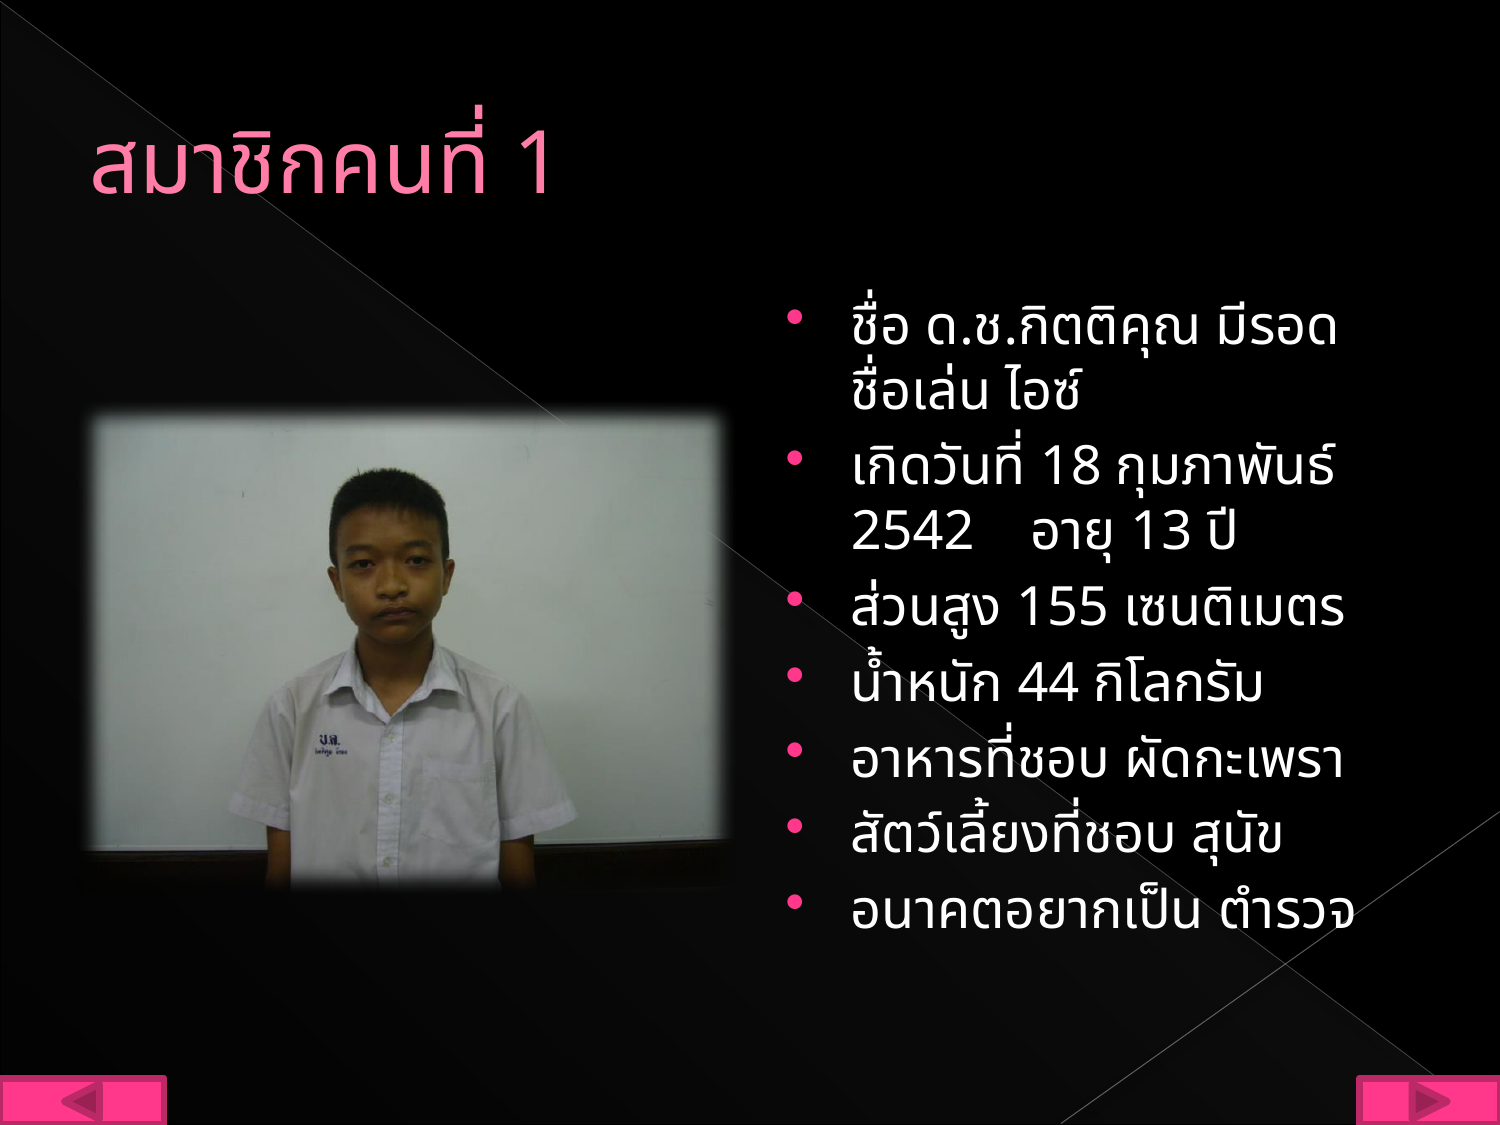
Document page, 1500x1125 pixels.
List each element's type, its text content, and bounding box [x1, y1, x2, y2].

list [74, 398, 738, 896]
title สมาชิกคนที่ 1 [75, 43, 1425, 274]
text_box [0, 1075, 167, 1125]
text_box [1356, 1075, 1500, 1125]
list ชื่อ ด.ช.กิตติคุณ มีรอด ชื่อเล่น ไอซ์ เกิดวันที่ 18 กุมภาพันธ์ 2542 อายุ 13 ปี ส่วนสูง 155 เซนติเมตร น้ำหนัก 44 กิโลกรัม อาหารที่ชอบ ผัดกะเพรา สัตว์เลี้ยงที่ชอบ สุนัข อนาคตอยากเป็น ตำรวจ [762, 282, 1425, 1025]
